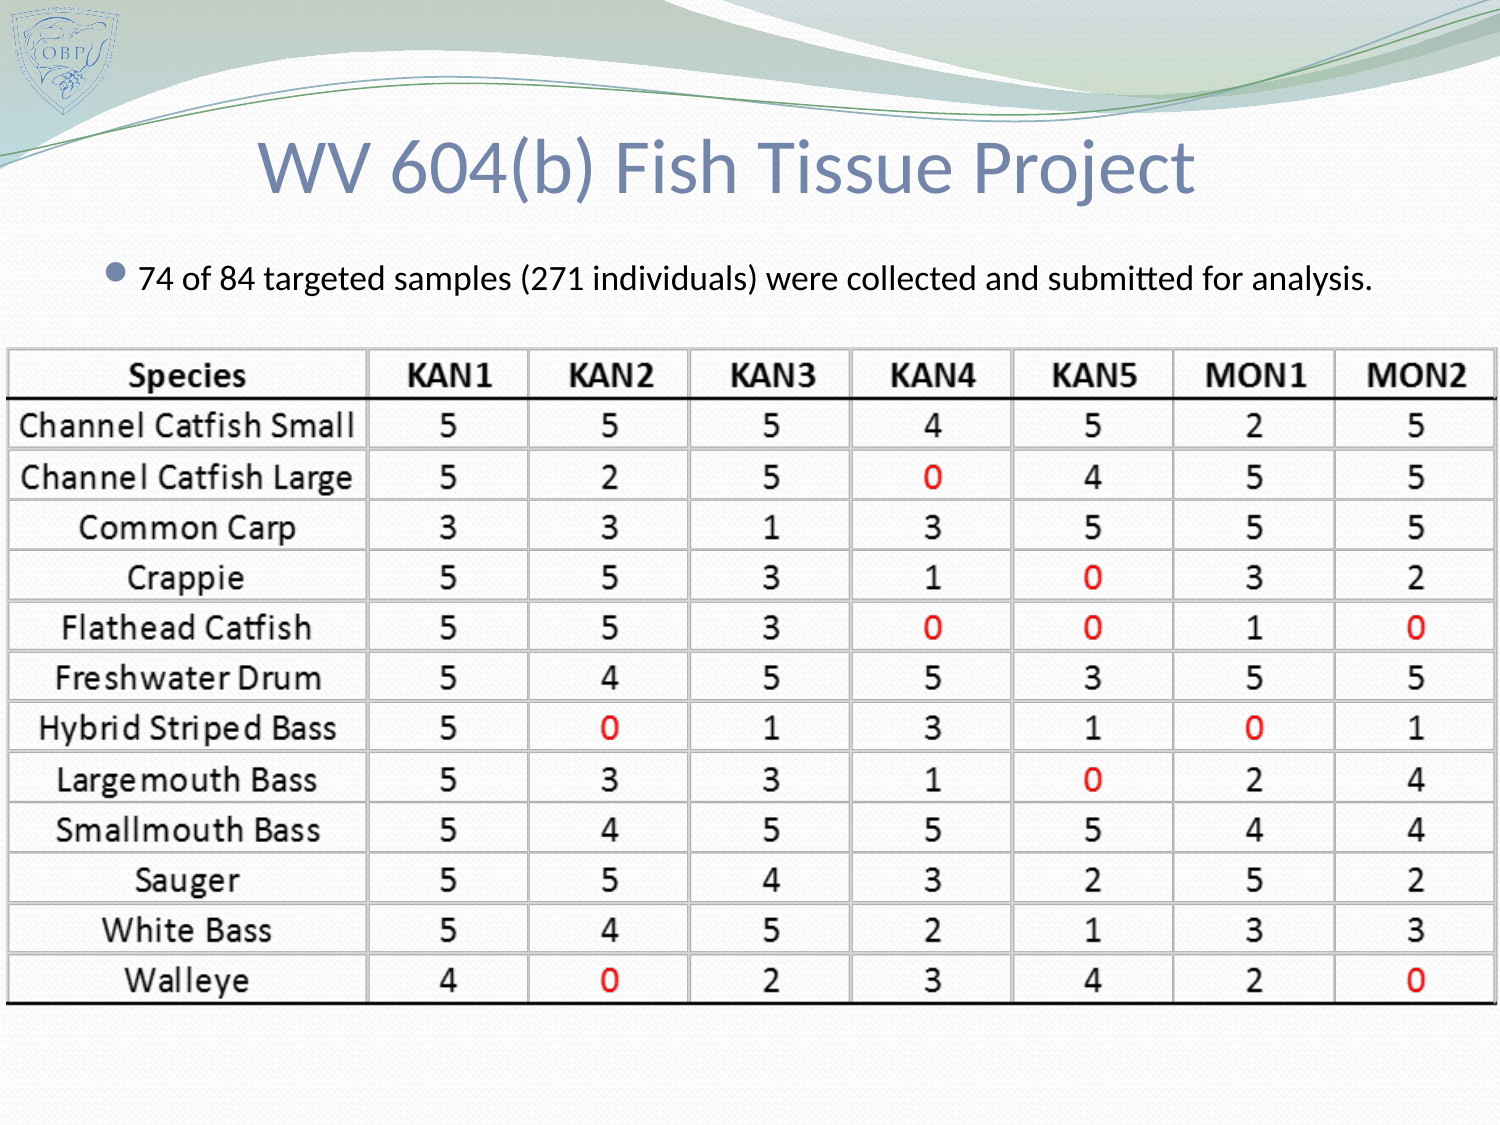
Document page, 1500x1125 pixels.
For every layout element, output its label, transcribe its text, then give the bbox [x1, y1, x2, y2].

list 74 of 84 targeted samples (271 individuals) were collected and submitted for analysis. [88, 247, 1417, 310]
title WV 604(b) Fish Tissue Project [257, 96, 1500, 210]
picture [3, 0, 132, 126]
picture [5, 347, 1499, 1007]
